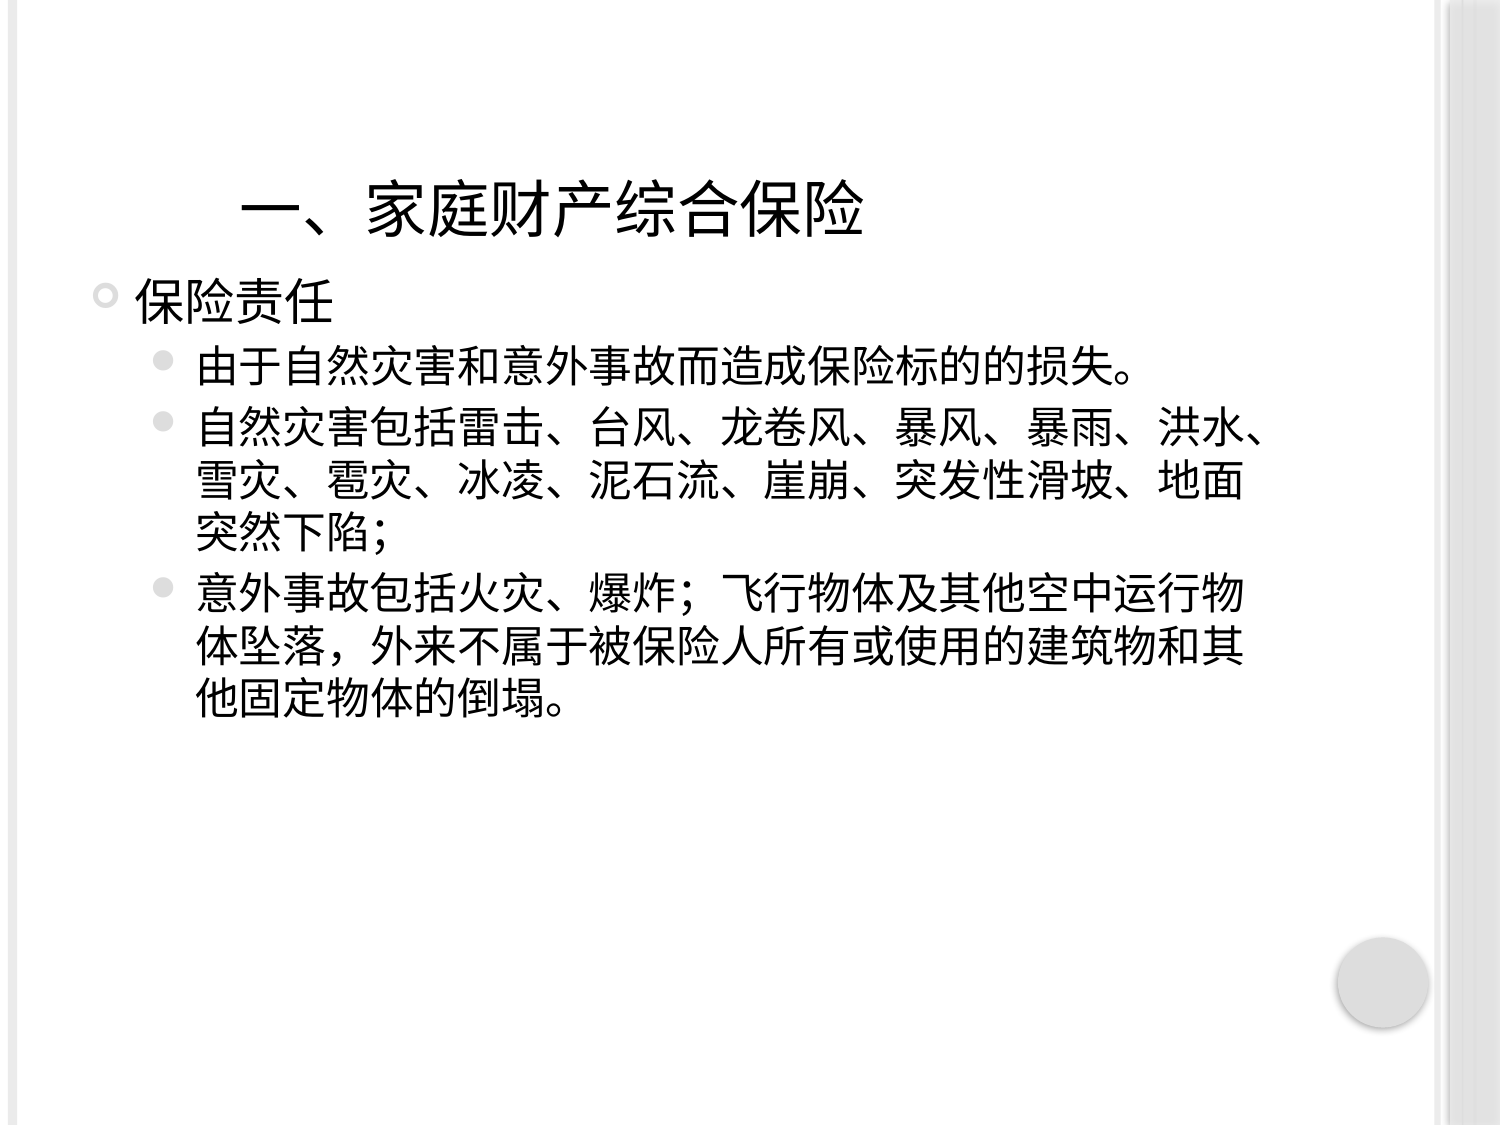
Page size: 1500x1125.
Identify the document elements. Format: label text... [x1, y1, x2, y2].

title 一、家庭财产综合保险 [225, 54, 1500, 253]
list 保险责任 由于自然灾害和意外事故而造成保险标的的损失。 自然灾害包括雷击、台风、龙卷风、暴风、暴雨、洪水、雪灾、雹灾、冰凌、泥石流、崖崩、突发性滑坡、地面突然下陷； 意外事故包括火灾、爆炸；飞行物体及其他空中运行物体坠落，外来不属于被保险人所有或使用的建筑物和其他固定物体的倒塌。 [74, 262, 1301, 1063]
